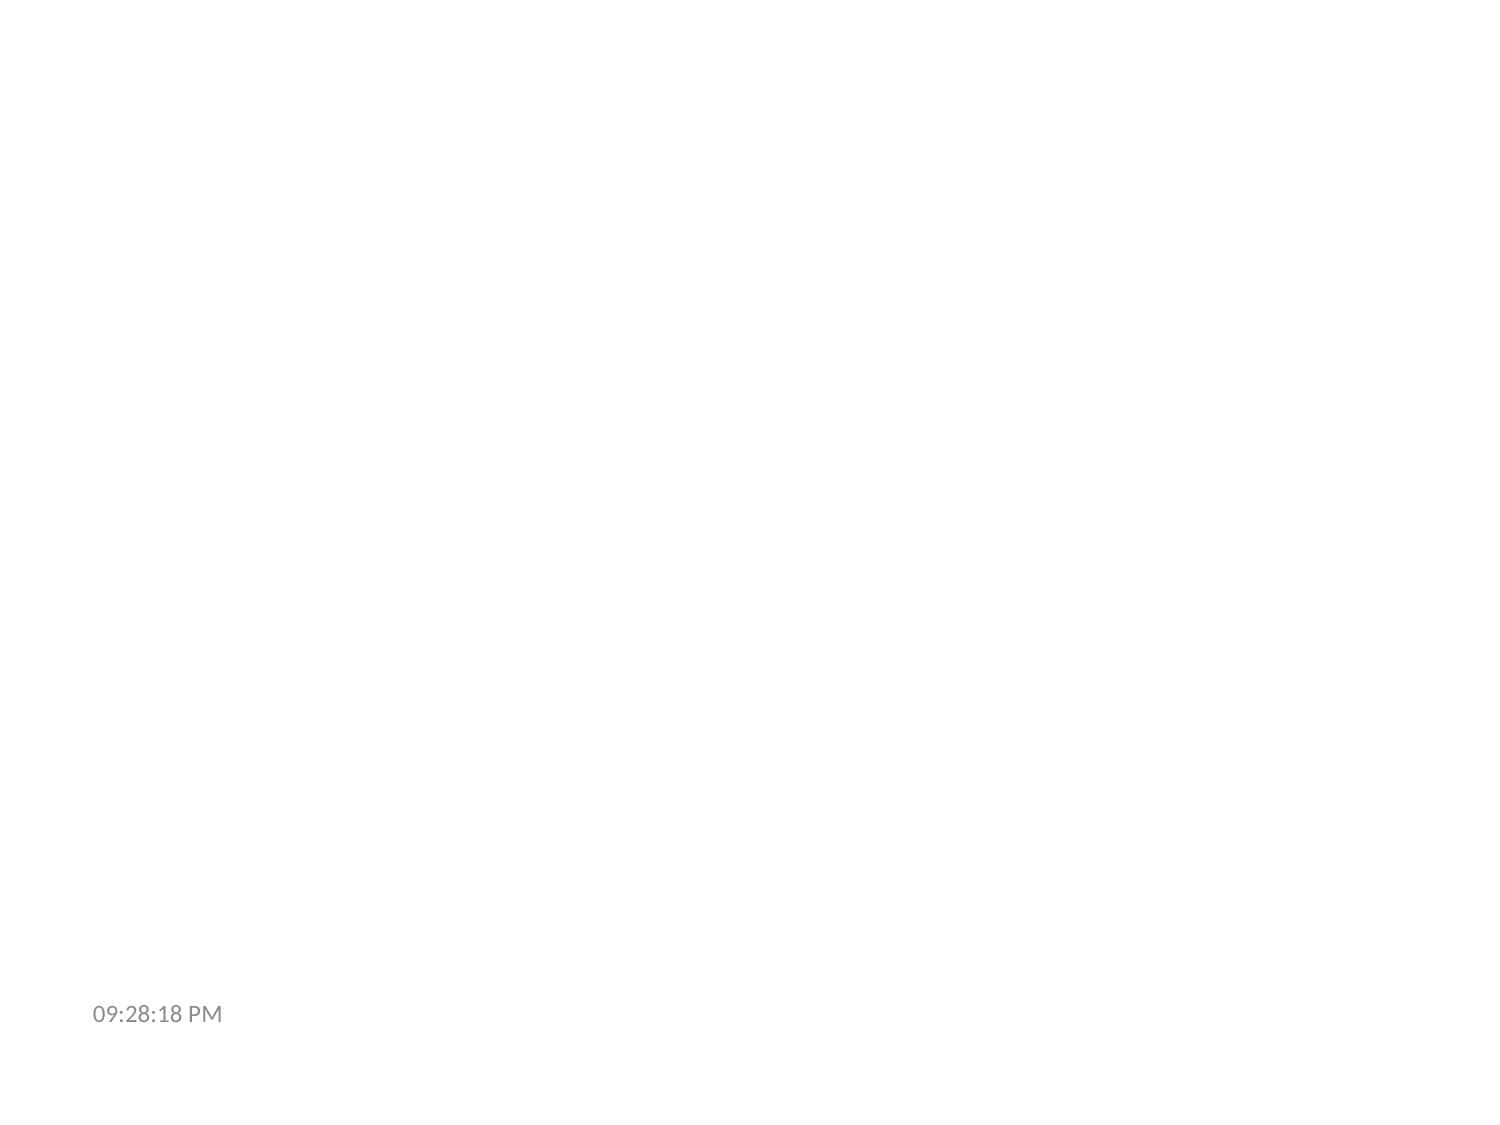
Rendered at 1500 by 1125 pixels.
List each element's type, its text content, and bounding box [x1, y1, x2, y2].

text_box 3:35:09 PM [77, 982, 428, 1043]
